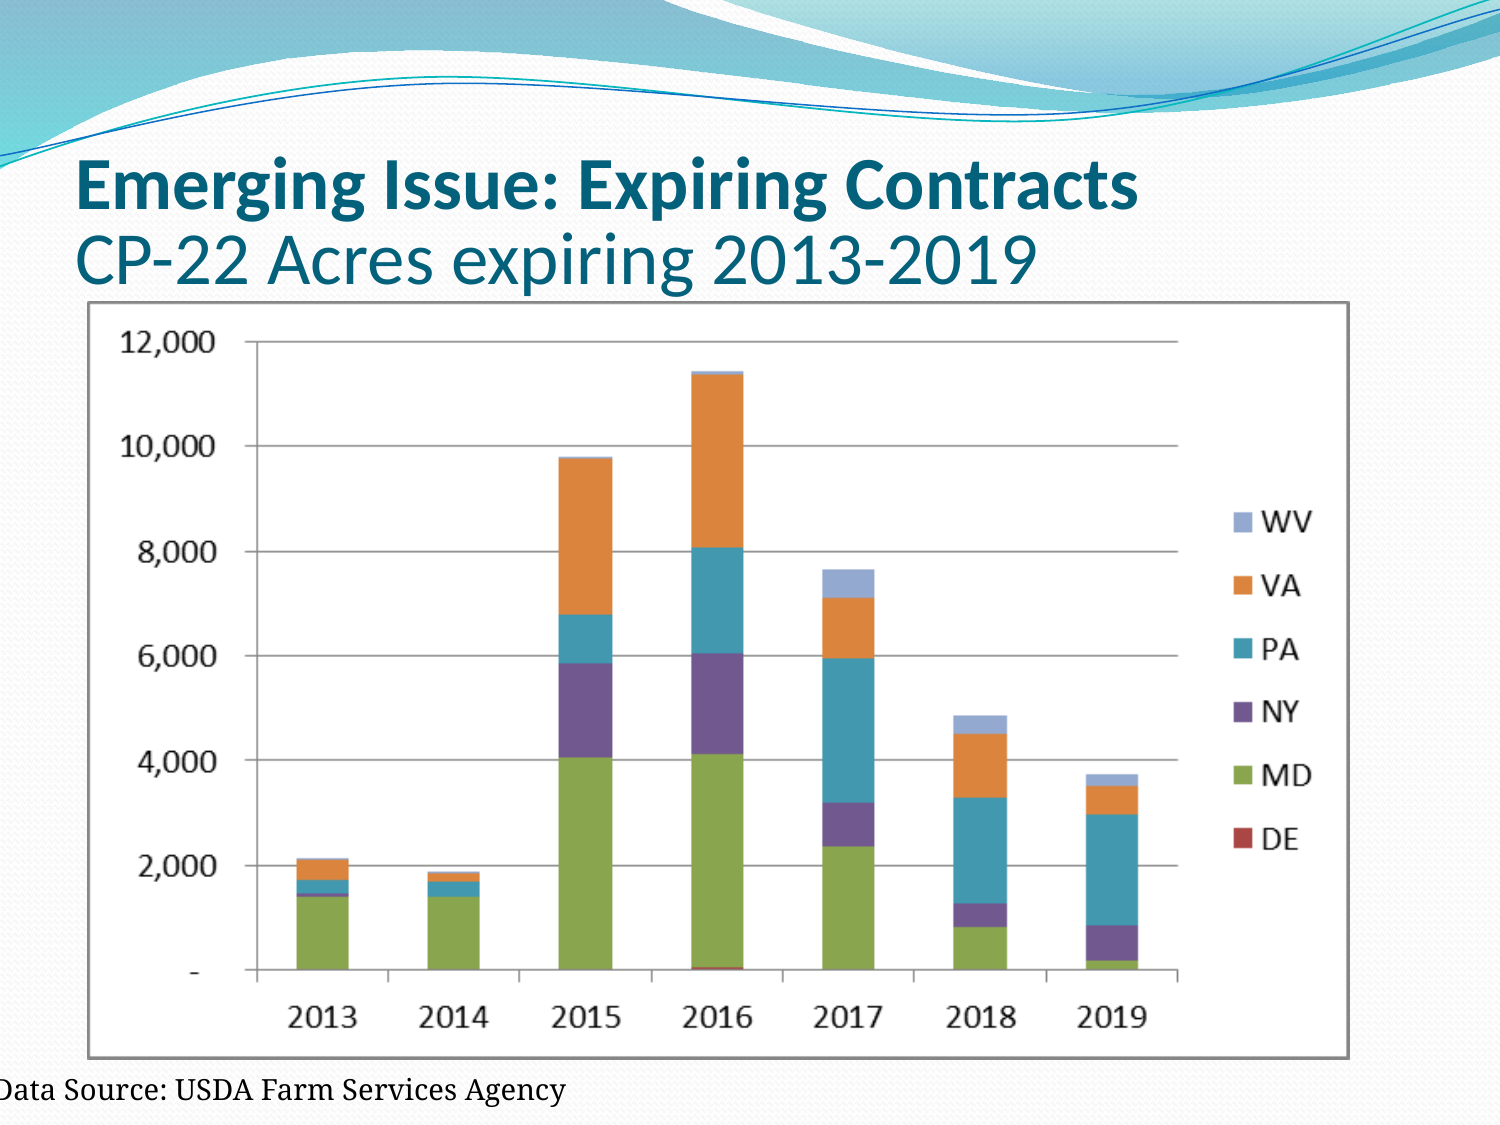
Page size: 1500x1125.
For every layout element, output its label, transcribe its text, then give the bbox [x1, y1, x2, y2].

picture [87, 300, 1351, 1061]
title Emerging Issue: Expiring Contracts CP-22 Acres expiring 2013-2019 [75, 115, 1425, 303]
text_box Data Source: USDA Farm Services Agency [0, 1064, 582, 1115]
